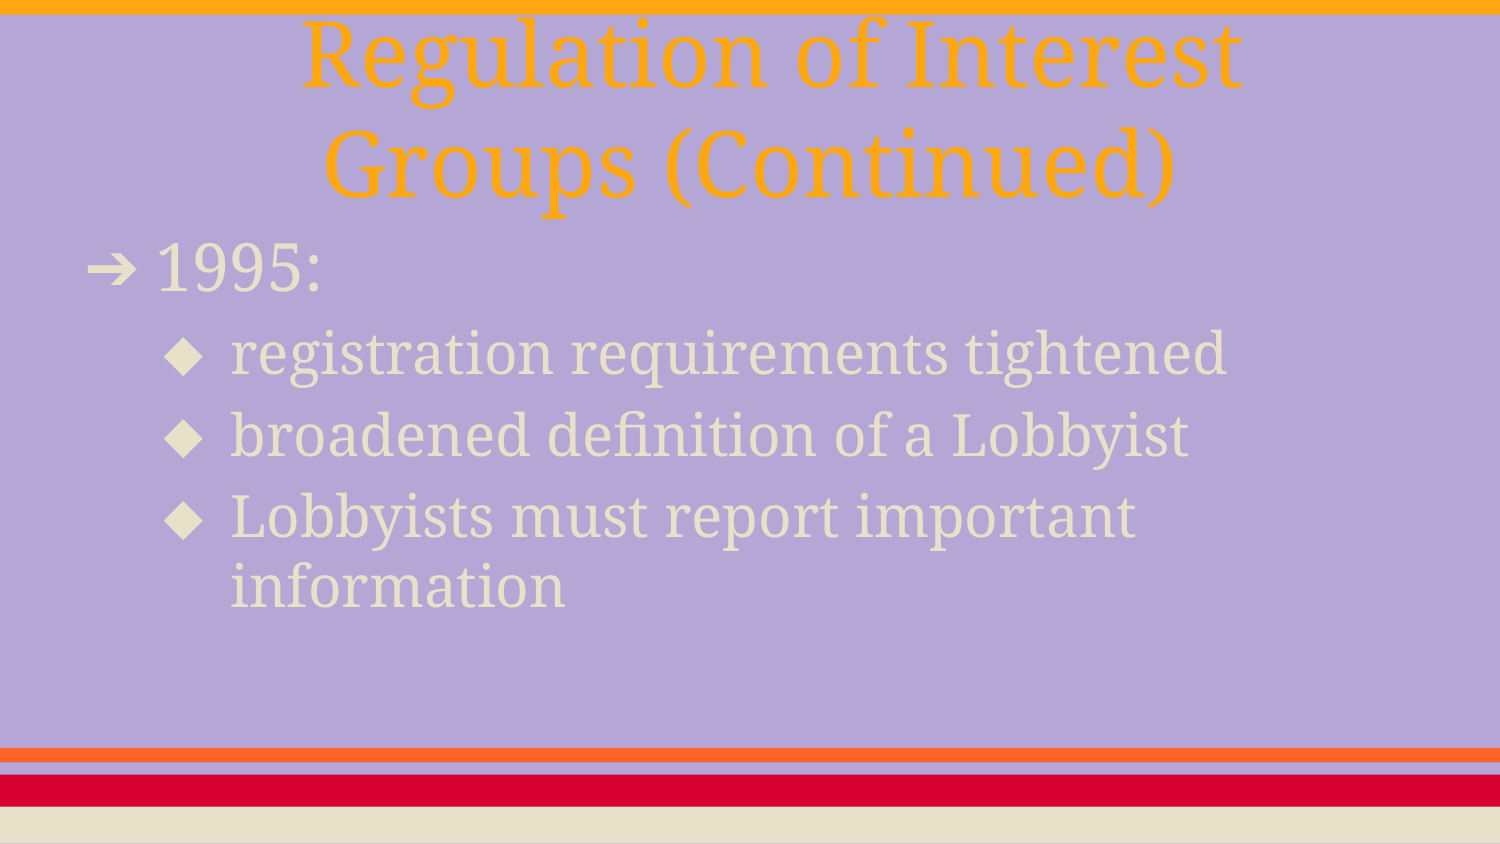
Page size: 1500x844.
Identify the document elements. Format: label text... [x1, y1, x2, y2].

list 1995: registration requirements tightened broadened definition of a Lobbyist Lobbyists must report important information [65, 209, 1416, 746]
title Regulation of Interest Groups (Continued) [75, 35, 1425, 177]
